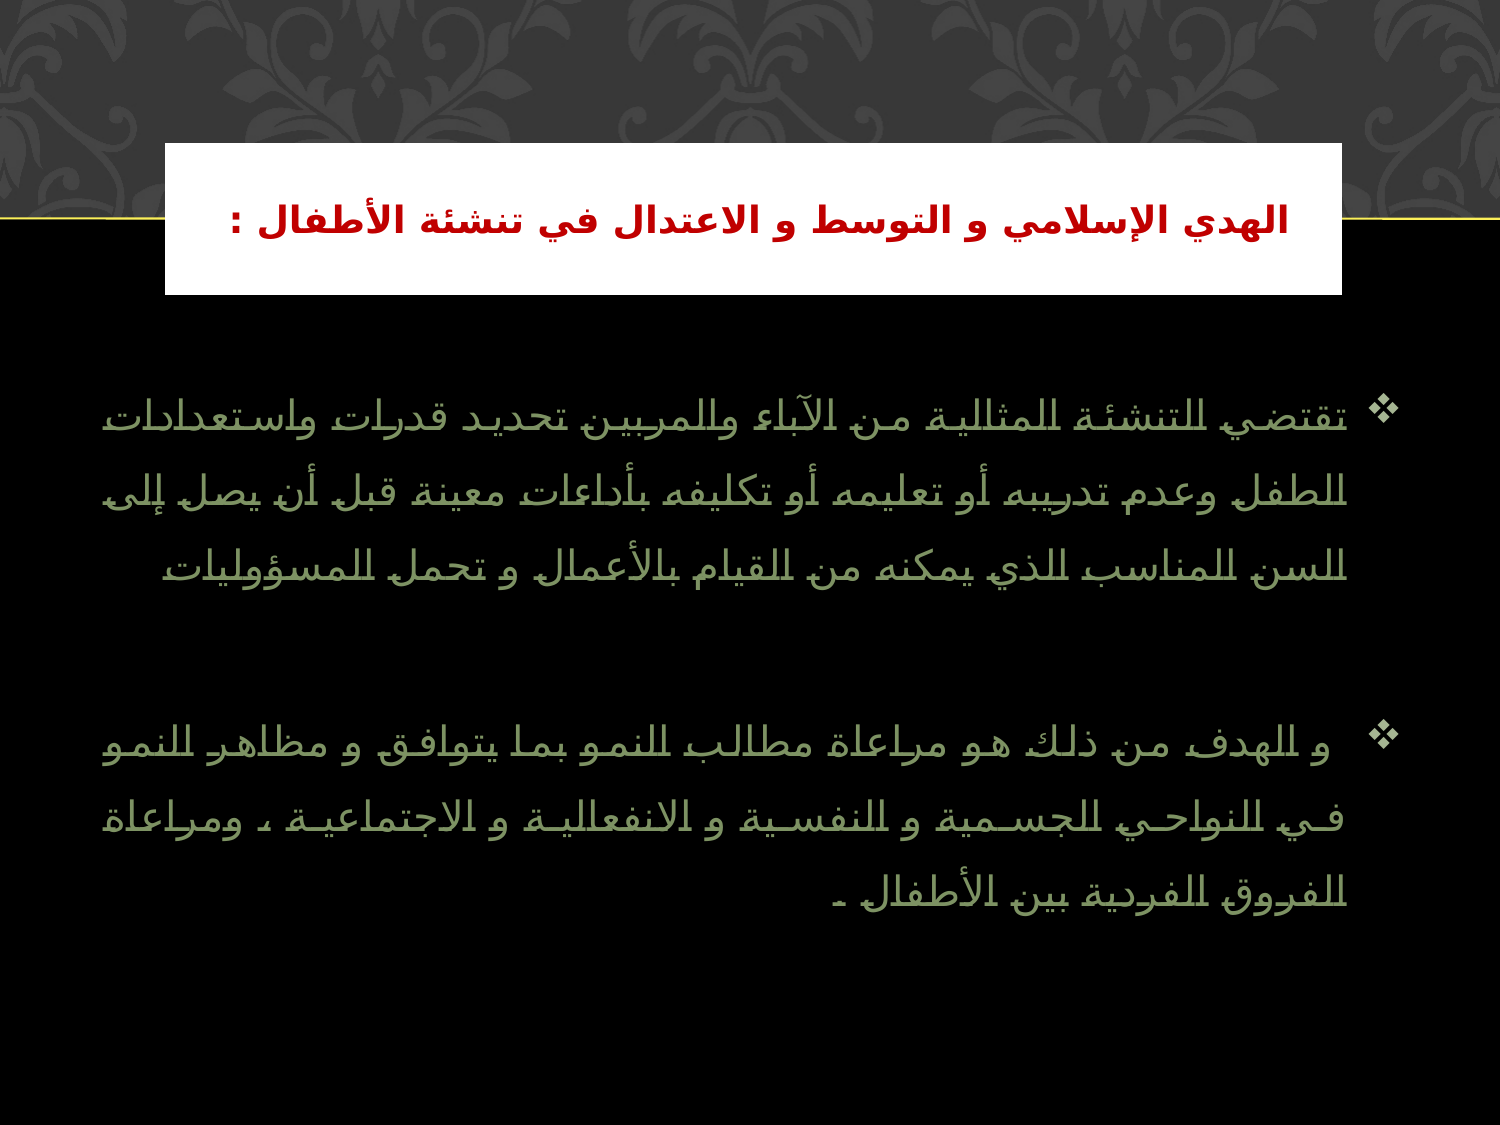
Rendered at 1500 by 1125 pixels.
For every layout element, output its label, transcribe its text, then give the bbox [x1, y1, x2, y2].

list تقتضي التنشئة المثالية من الآباء والمربين تحديد قدرات واستعدادات الطفل وعدم تدريبه أو تعليمه أو تكليفه بأداءات معينة قبل أن يصل إلى السن المناسب الذي يمكنه من القيام بالأعمال و تحمل المسؤوليات و الهدف من ذلك هو مراعاة مطالب النمو بما يتوافق و مظاهر النمو في النواحي الجسمية و النفسية و الانفعالية و الاجتماعية ، ومراعاة الفروق الفردية بين الأطفال . [88, 326, 1419, 953]
title الهدي الإسلامي و التوسط و الاعتدال في تنشئة الأطفال : [165, 143, 1342, 295]
